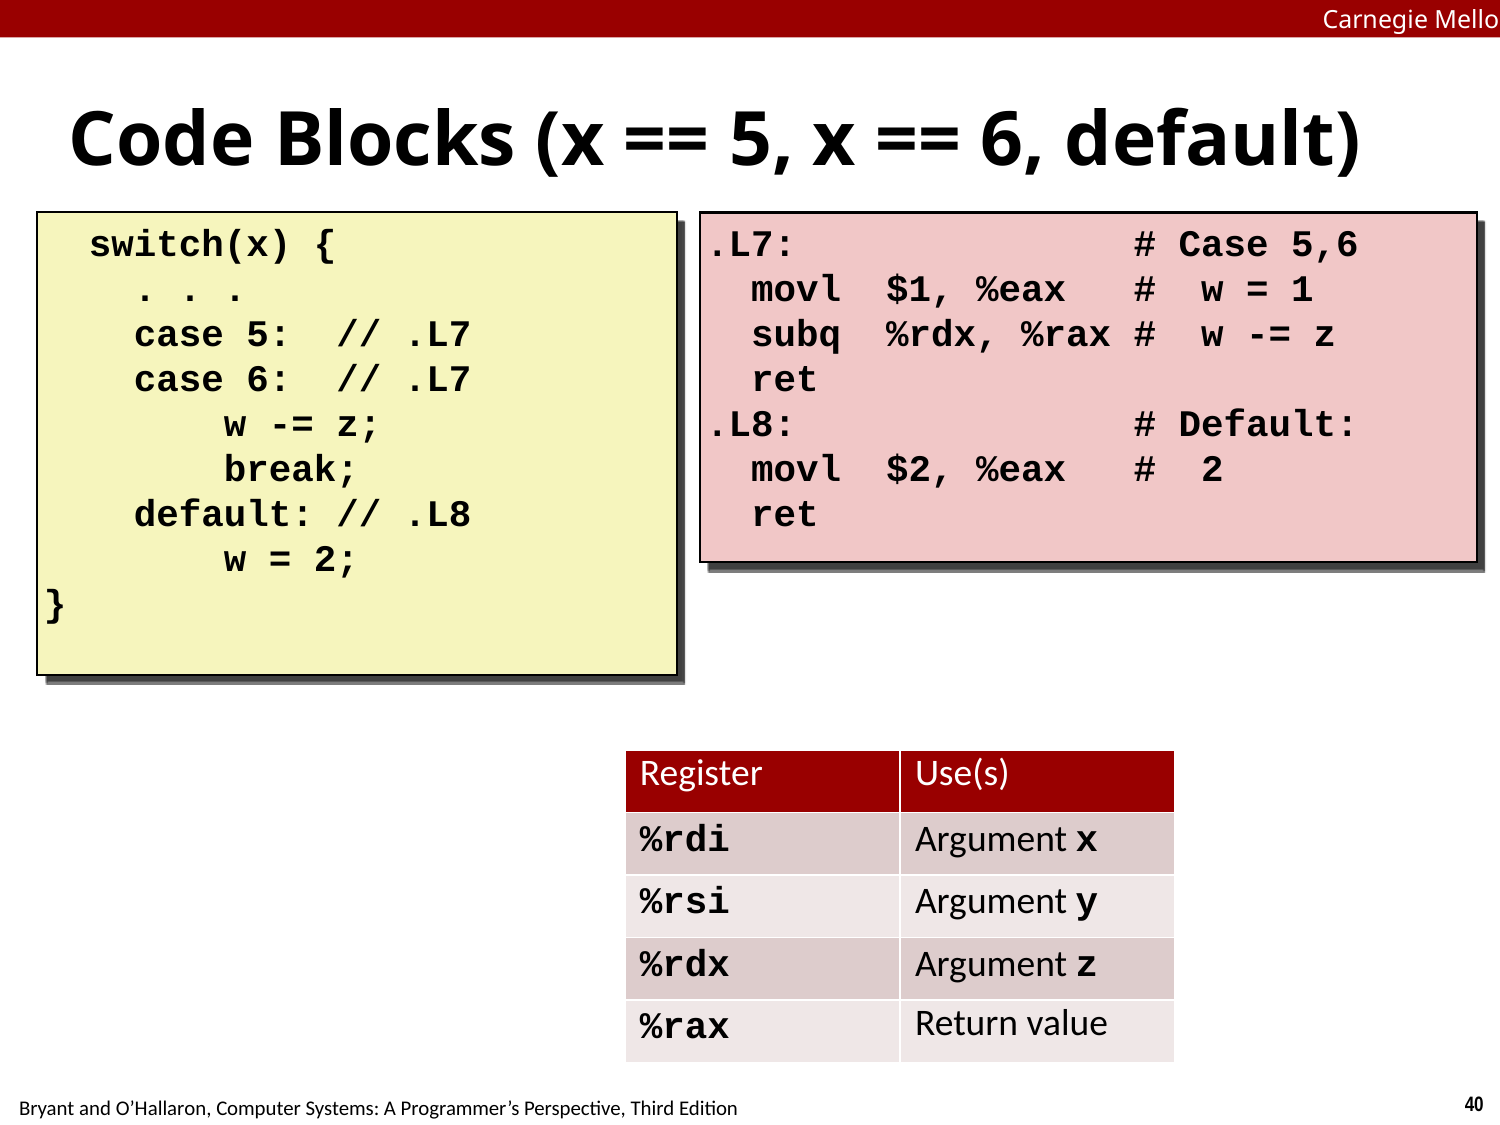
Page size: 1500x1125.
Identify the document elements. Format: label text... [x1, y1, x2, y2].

text_box switch(x) { . . . case 5: // .L7 case 6: // .L7 w -= z; break; default: // .L8 w = 2; } [37, 212, 677, 675]
text_box Carnegie Mellon [1322, 3, 1500, 33]
text_box [0, 0, 1500, 38]
table_cell %rax [626, 1001, 899, 1062]
table_header Use(s) [901, 751, 1174, 812]
title Code Blocks (x == 5, x == 6, default) [62, 41, 1438, 230]
text_box .L7: # Case 5,6 movl $1, %eax # w = 1 subq %rdx, %rax # w -= z ret .L8: # Default: movl $2, %eax # 2 ret [699, 212, 1478, 563]
table_cell Argument y [901, 876, 1174, 937]
table_cell %rdi [626, 813, 899, 874]
table_cell Argument z [901, 938, 1174, 999]
table_cell %rsi [626, 876, 899, 937]
table_cell Return value [901, 1001, 1174, 1062]
table_cell %rdx [626, 938, 899, 999]
table_header Register [626, 751, 899, 812]
table_cell Argument x [901, 813, 1174, 874]
